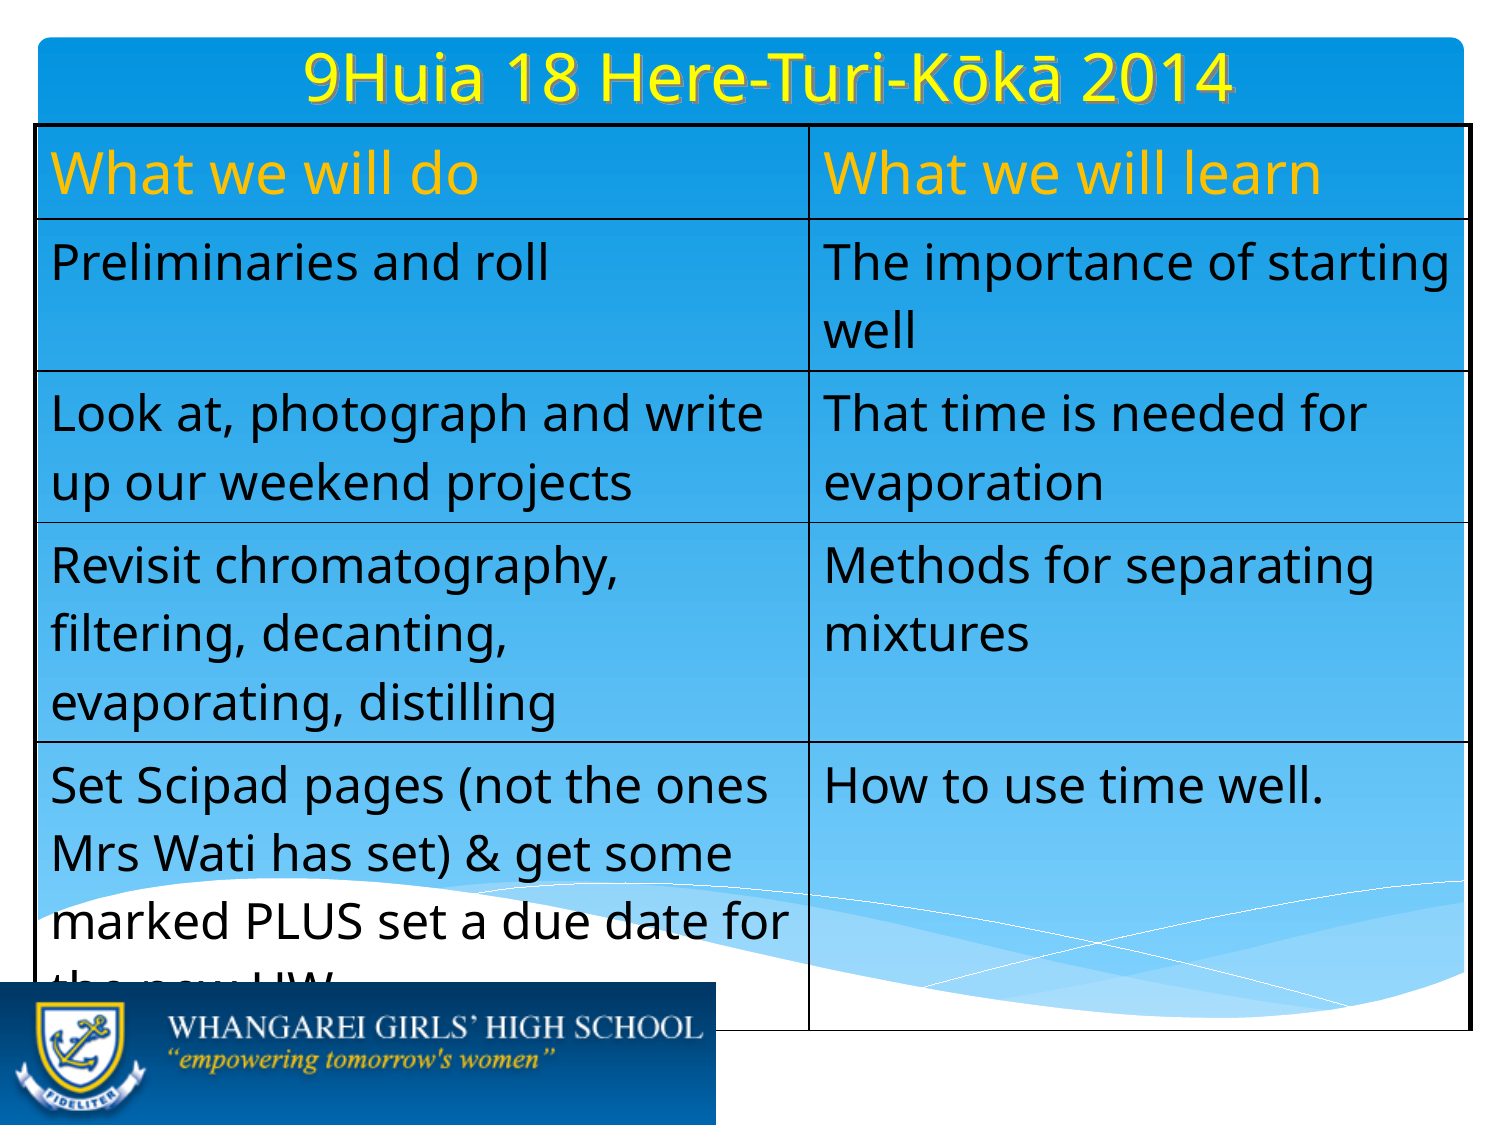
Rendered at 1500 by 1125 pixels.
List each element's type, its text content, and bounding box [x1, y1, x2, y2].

table_cell Look at, photograph and write up our weekend projects [37, 372, 808, 522]
table_cell Preliminaries and roll [37, 220, 808, 370]
table_cell The importance of starting well [810, 220, 1468, 370]
table_cell Methods for separating mixtures [810, 523, 1468, 741]
table_cell That time is needed for evaporation [810, 372, 1468, 522]
text_box 9Huia 18 Here-Turi-Kōkā 2014 [162, 24, 1375, 123]
table_header What we will learn [810, 127, 1468, 218]
table_header What we will do [37, 127, 808, 218]
table_cell How to use time well. [810, 743, 1468, 1030]
table_cell Revisit chromatography, filtering, decanting, evaporating, distilling [37, 523, 808, 741]
table_cell Set Scipad pages (not the ones Mrs Wati has set) & get some marked PLUS set a due date for the new HW [37, 743, 808, 1030]
picture [0, 982, 716, 1125]
